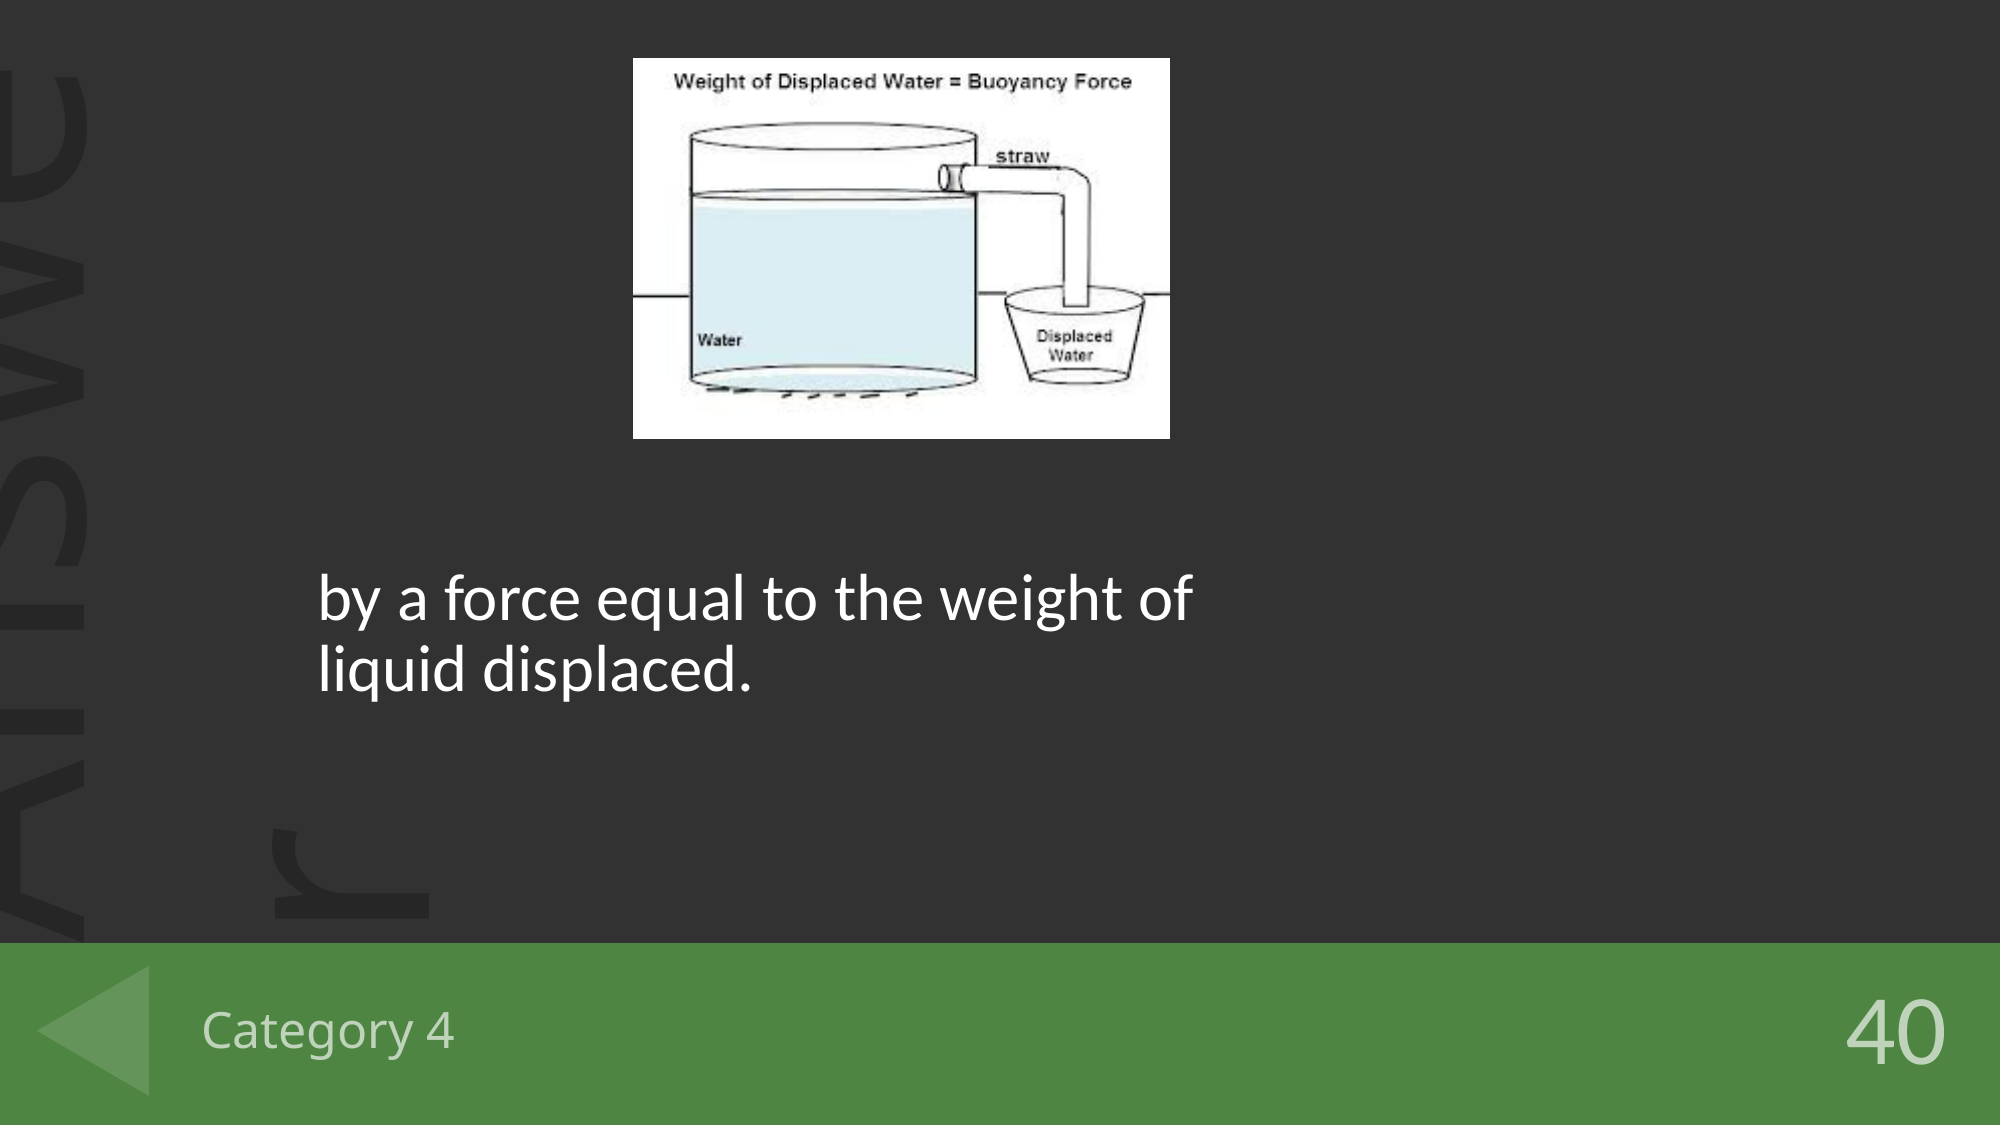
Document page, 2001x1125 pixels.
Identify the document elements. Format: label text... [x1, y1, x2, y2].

list by a force equal to the weight of liquid displaced. [302, 307, 1247, 962]
picture [633, 58, 1170, 439]
title Category 4 [185, 967, 1494, 1097]
list 40 [1494, 967, 1963, 1097]
